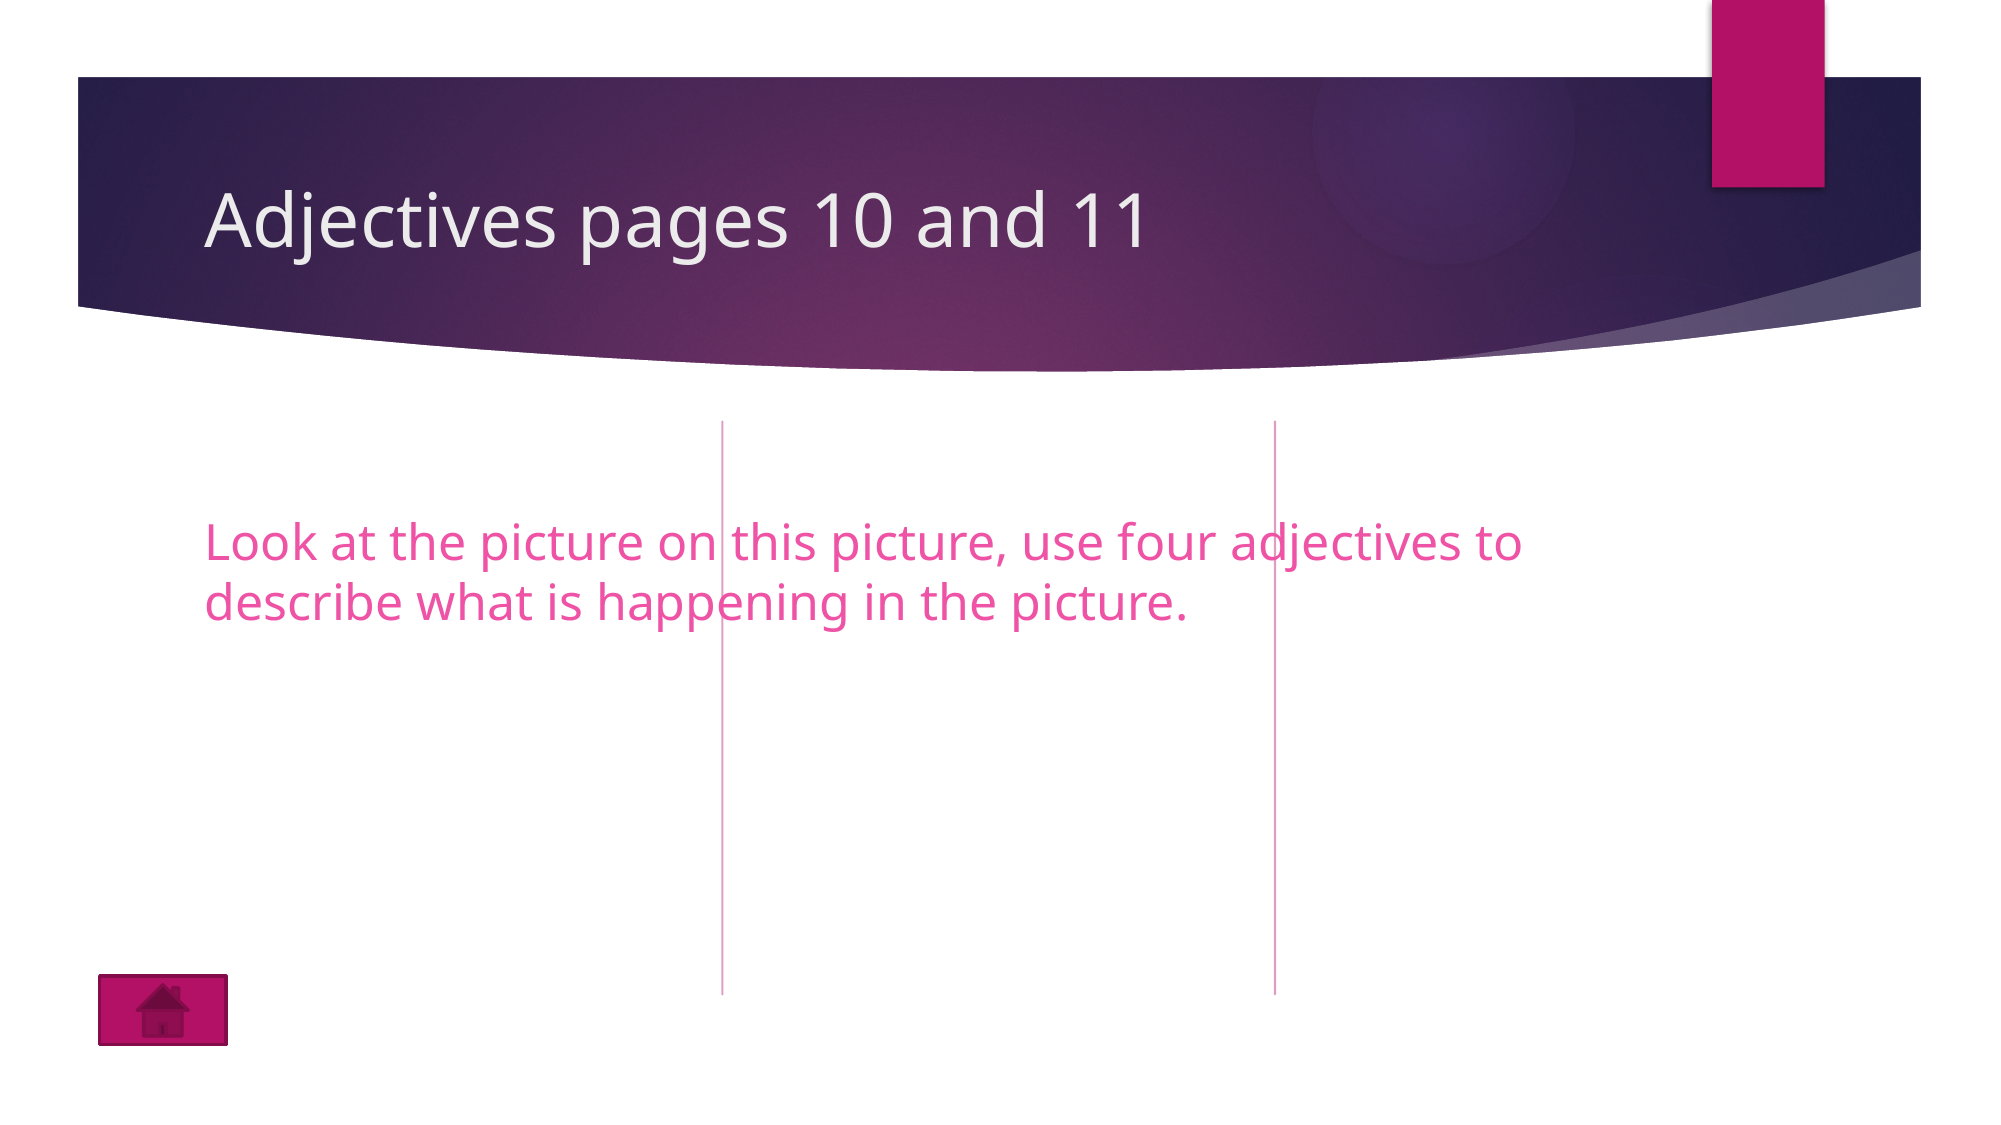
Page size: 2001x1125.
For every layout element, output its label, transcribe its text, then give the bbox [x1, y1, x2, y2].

list Look at the picture on this picture, use four adjectives to describe what is happening in the picture. [189, 492, 1638, 638]
text_box [98, 974, 228, 1046]
title Adjectives pages 10 and 11 [189, 159, 1638, 276]
